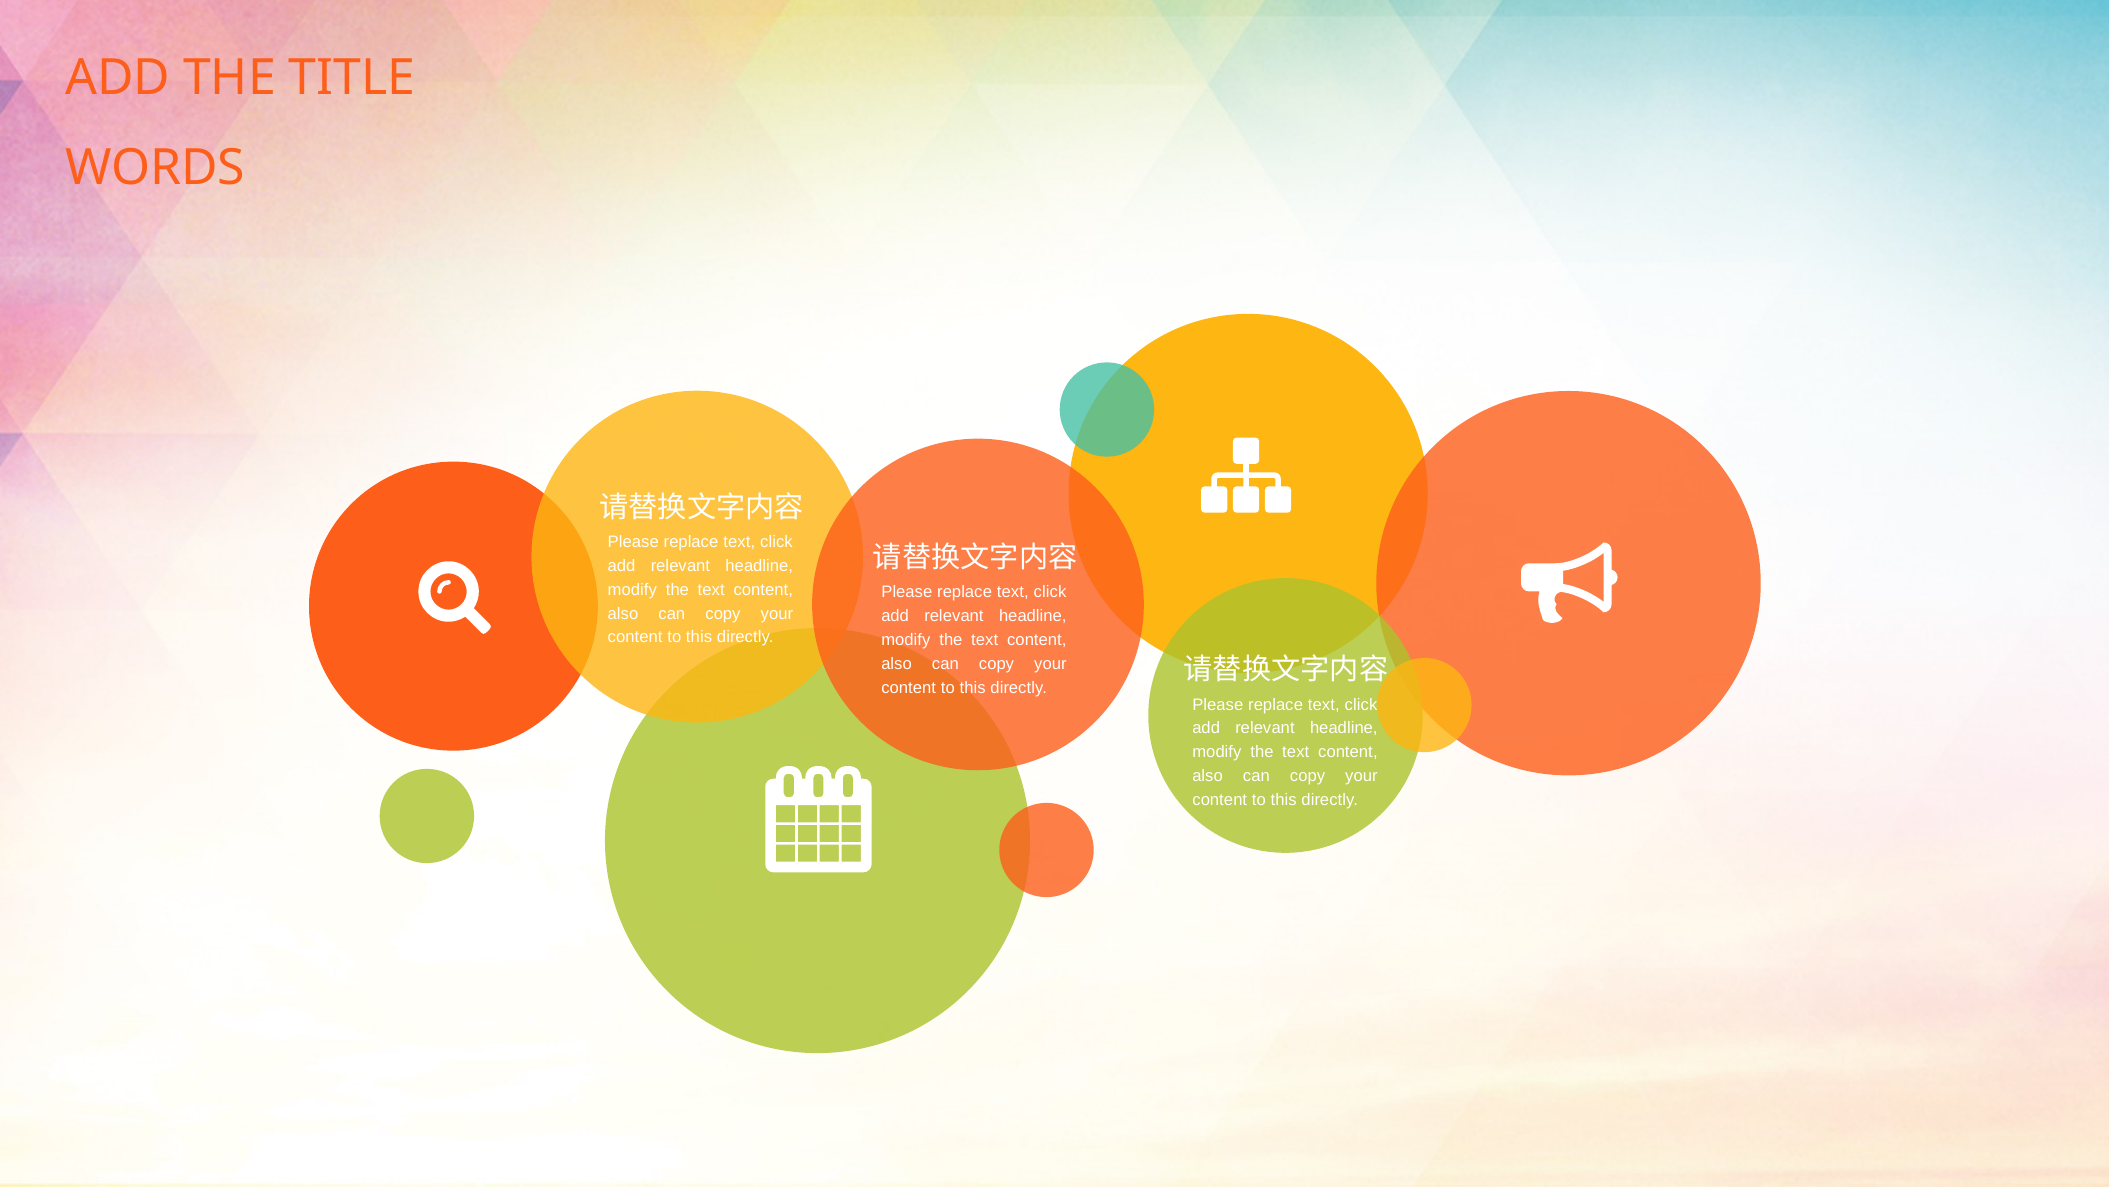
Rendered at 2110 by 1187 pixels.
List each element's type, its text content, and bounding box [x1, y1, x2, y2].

text_box [379, 768, 475, 864]
text_box Please replace text, click add relevant headline, modify the text content, also can copy your content to this directly. [1192, 689, 1378, 809]
picture [0, 0, 2109, 1187]
text_box ADD THE TITLE WORDS [50, 7, 583, 202]
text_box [308, 461, 598, 751]
text_box [1059, 382, 1068, 437]
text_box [604, 628, 1031, 1054]
text_box Please replace text, click add relevant headline, modify the text content, also can copy your content to this directly. [607, 526, 794, 628]
text_box 请替换文字内容 [1156, 674, 1376, 686]
text_box [1148, 674, 1409, 853]
text_box 请替换文字内容 [845, 531, 1068, 574]
text_box [812, 438, 1068, 628]
text_box [561, 390, 852, 694]
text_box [1068, 313, 1428, 674]
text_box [1376, 390, 1761, 776]
text_box Please replace text, click add relevant headline, modify the text content, also can copy your content to this directly. [881, 577, 1068, 697]
text_box [1031, 802, 1094, 898]
text_box 请替换文字内容 [598, 481, 832, 523]
text_box [1031, 674, 1129, 762]
